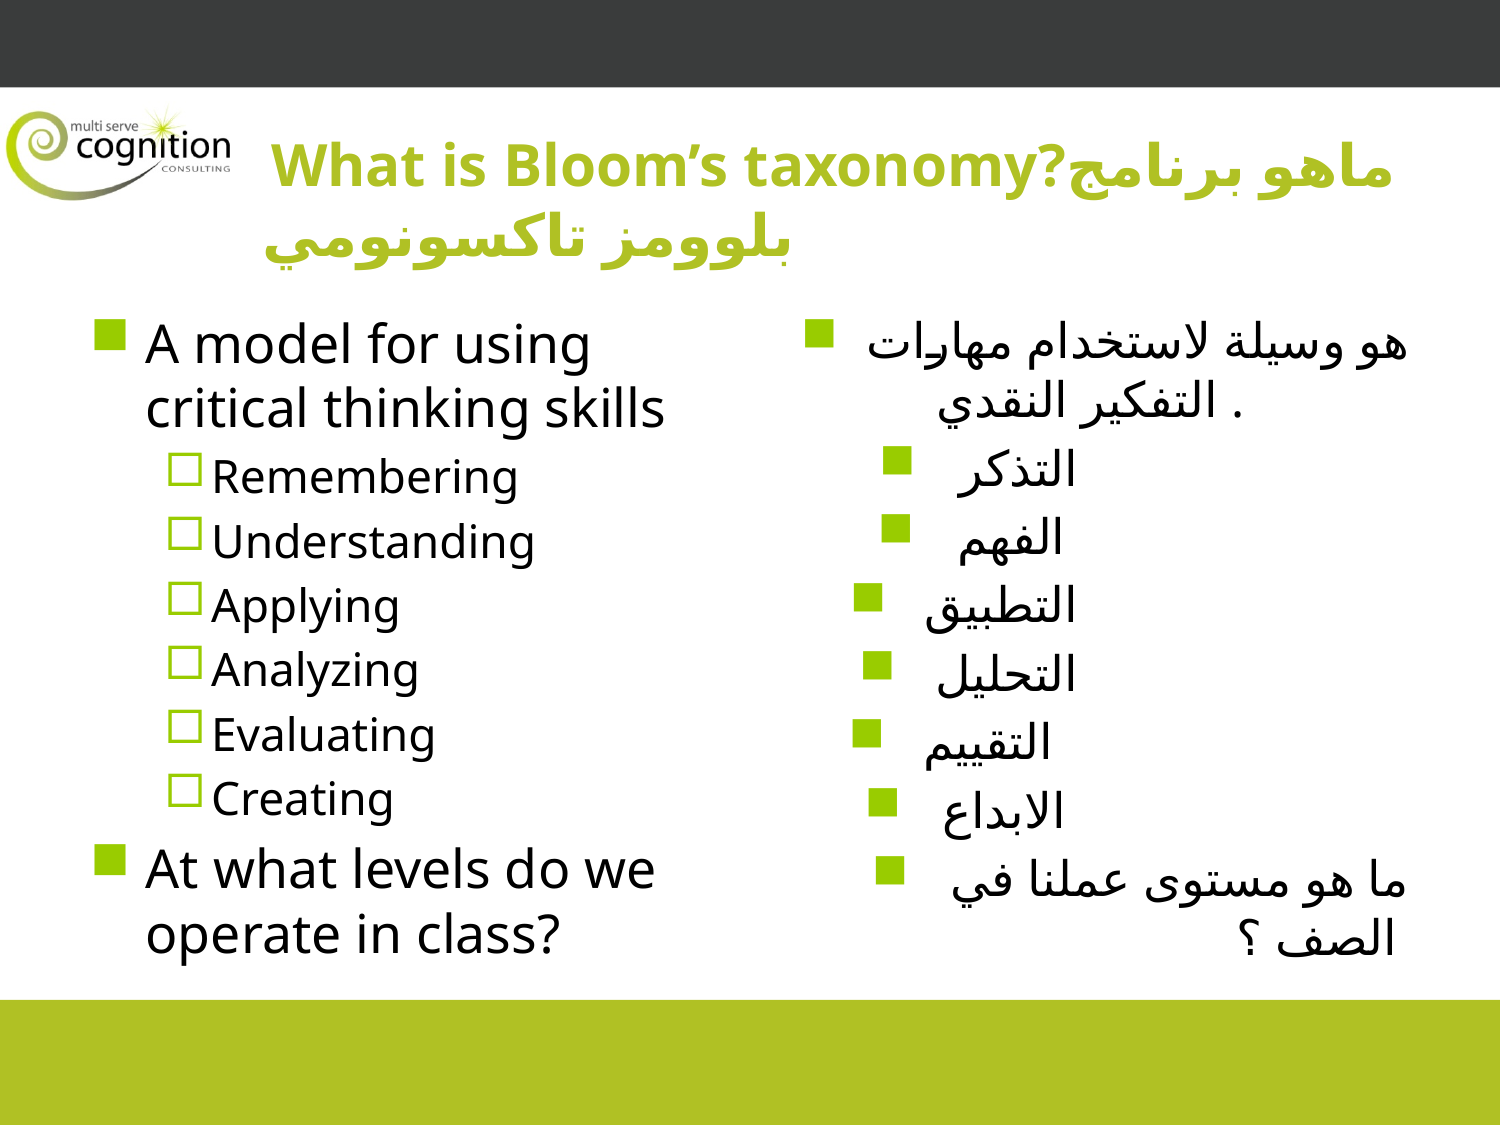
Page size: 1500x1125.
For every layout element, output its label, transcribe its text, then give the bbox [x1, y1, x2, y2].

title What is Bloom’s taxonomy?ماهو برنامج بلوومز تاكسونومي [241, 113, 1426, 283]
list هو وسيلة لاستخدام مهارات التفكير النقدي . التذكر الفهم التطبيق التحليل التقييم الابداع ما هو مستوى عملنا في الصف ؟ [762, 302, 1426, 977]
picture [0, 101, 237, 207]
list A model for using critical thinking skills Remembering Understanding Applying Analyzing Evaluating Creating At what levels do we operate in class? [74, 302, 738, 977]
